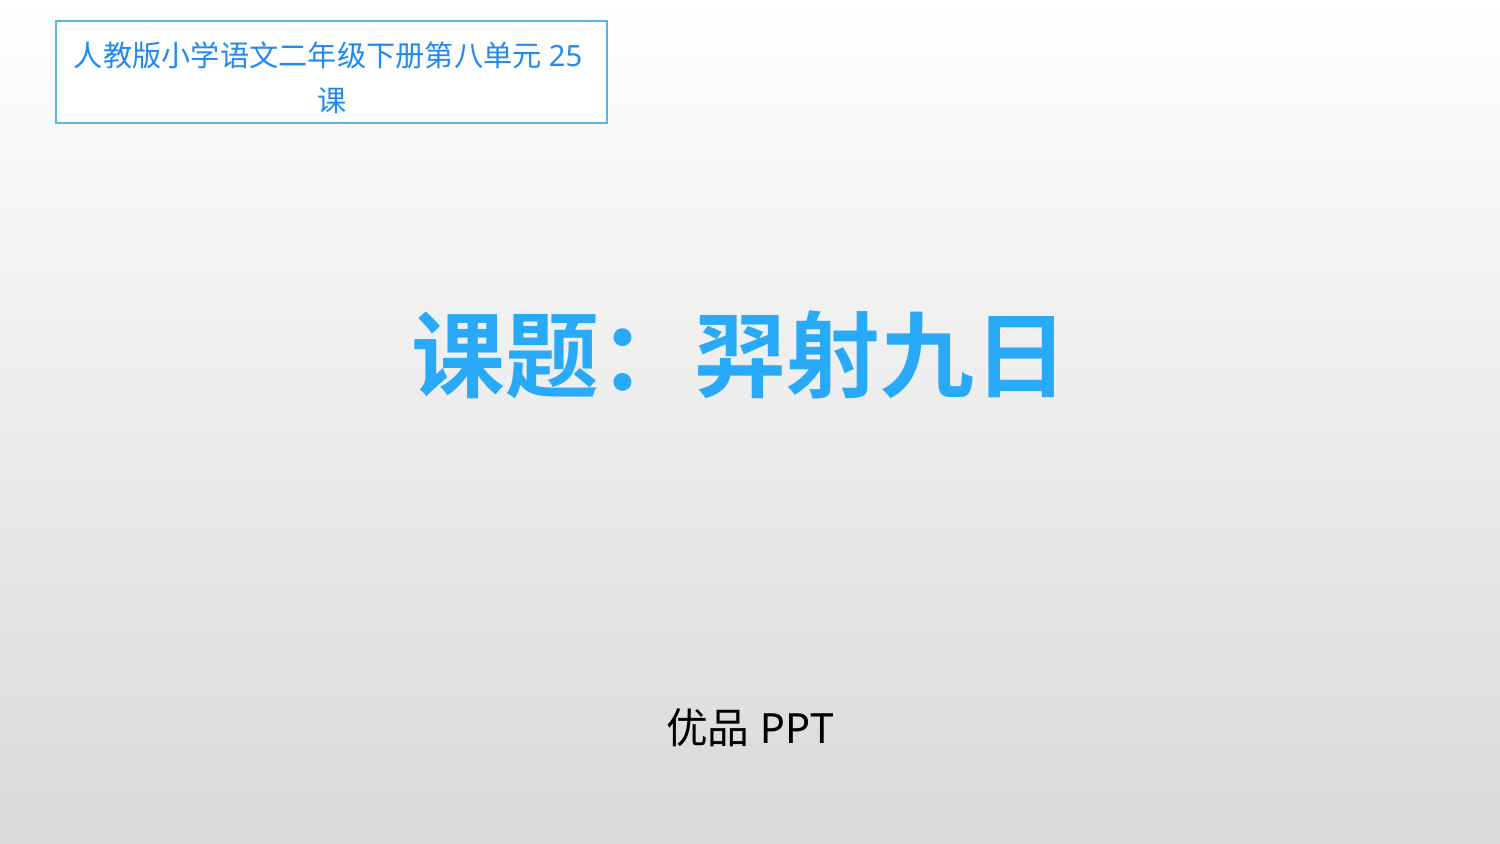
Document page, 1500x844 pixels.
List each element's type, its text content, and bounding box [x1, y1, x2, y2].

text_box 课题：羿射九日 [142, 256, 1337, 416]
text_box 人教版小学语文二年级下册第八单元25课 [55, 20, 608, 124]
text_box 优品PPT [0, 691, 1500, 758]
